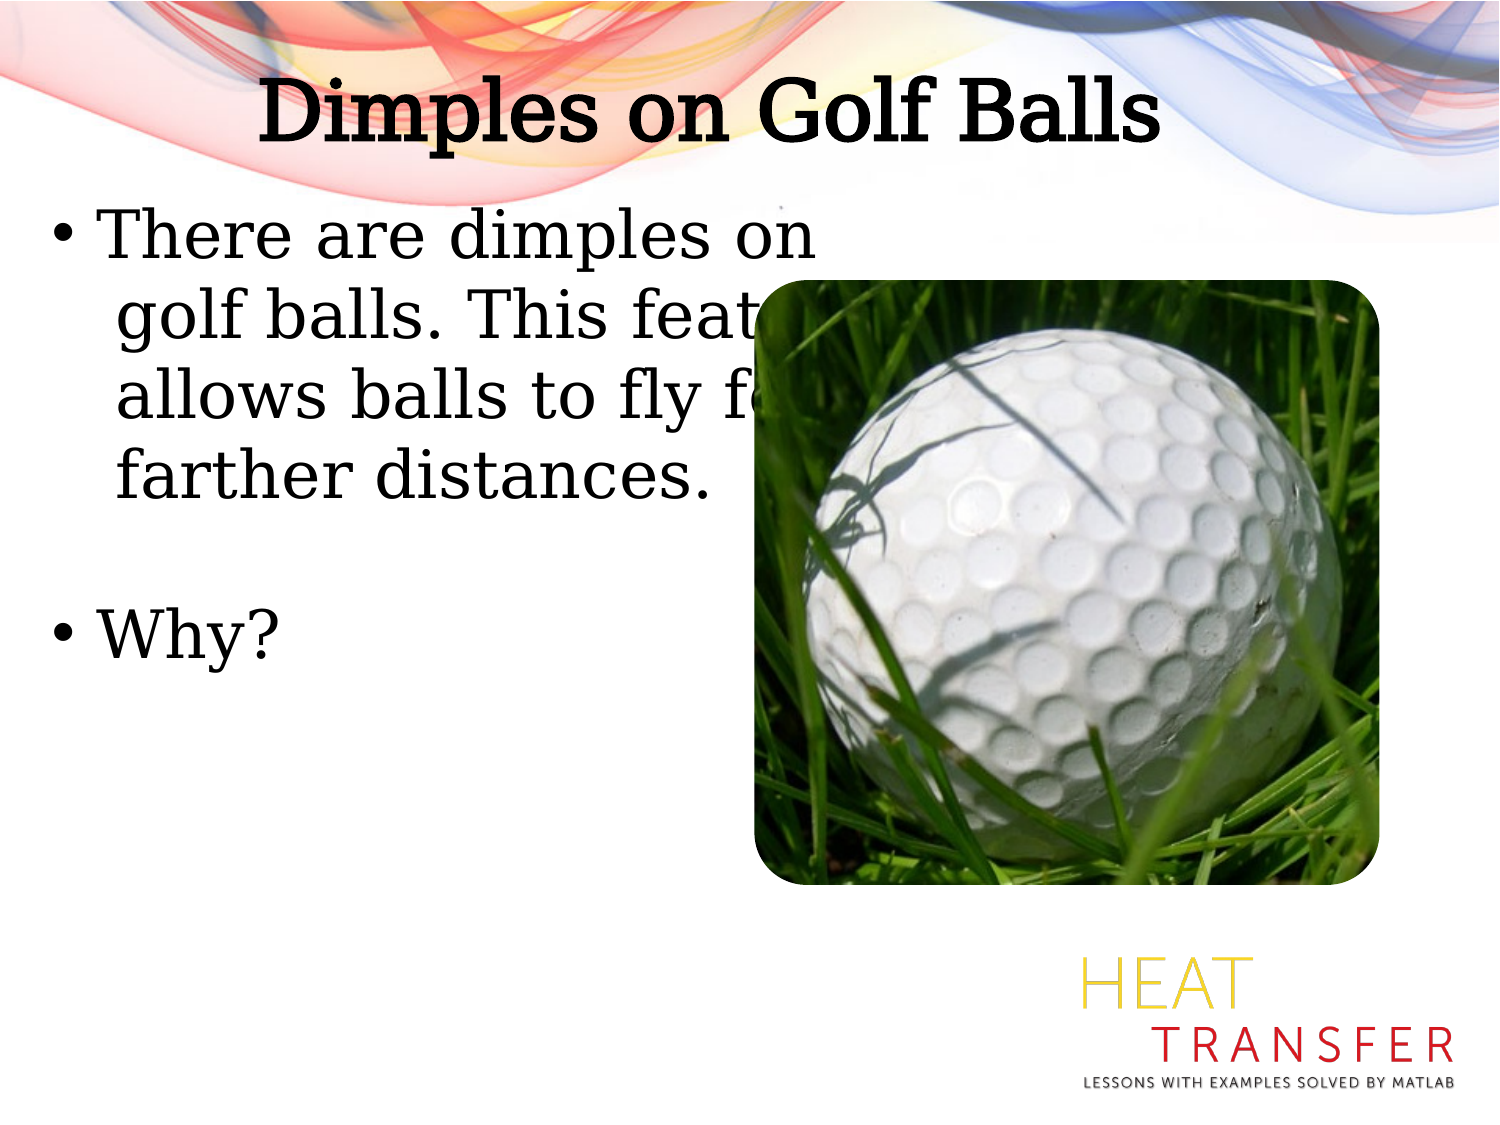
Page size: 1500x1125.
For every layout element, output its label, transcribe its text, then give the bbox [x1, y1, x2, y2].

picture [1075, 946, 1464, 1093]
picture [0, 1, 1499, 243]
text_box Dimples on Golf Balls [93, 49, 1380, 164]
picture [754, 279, 1380, 886]
text_box There are dimples on golf balls. This feature allows balls to fly for farther distances. Why? [36, 184, 1439, 679]
